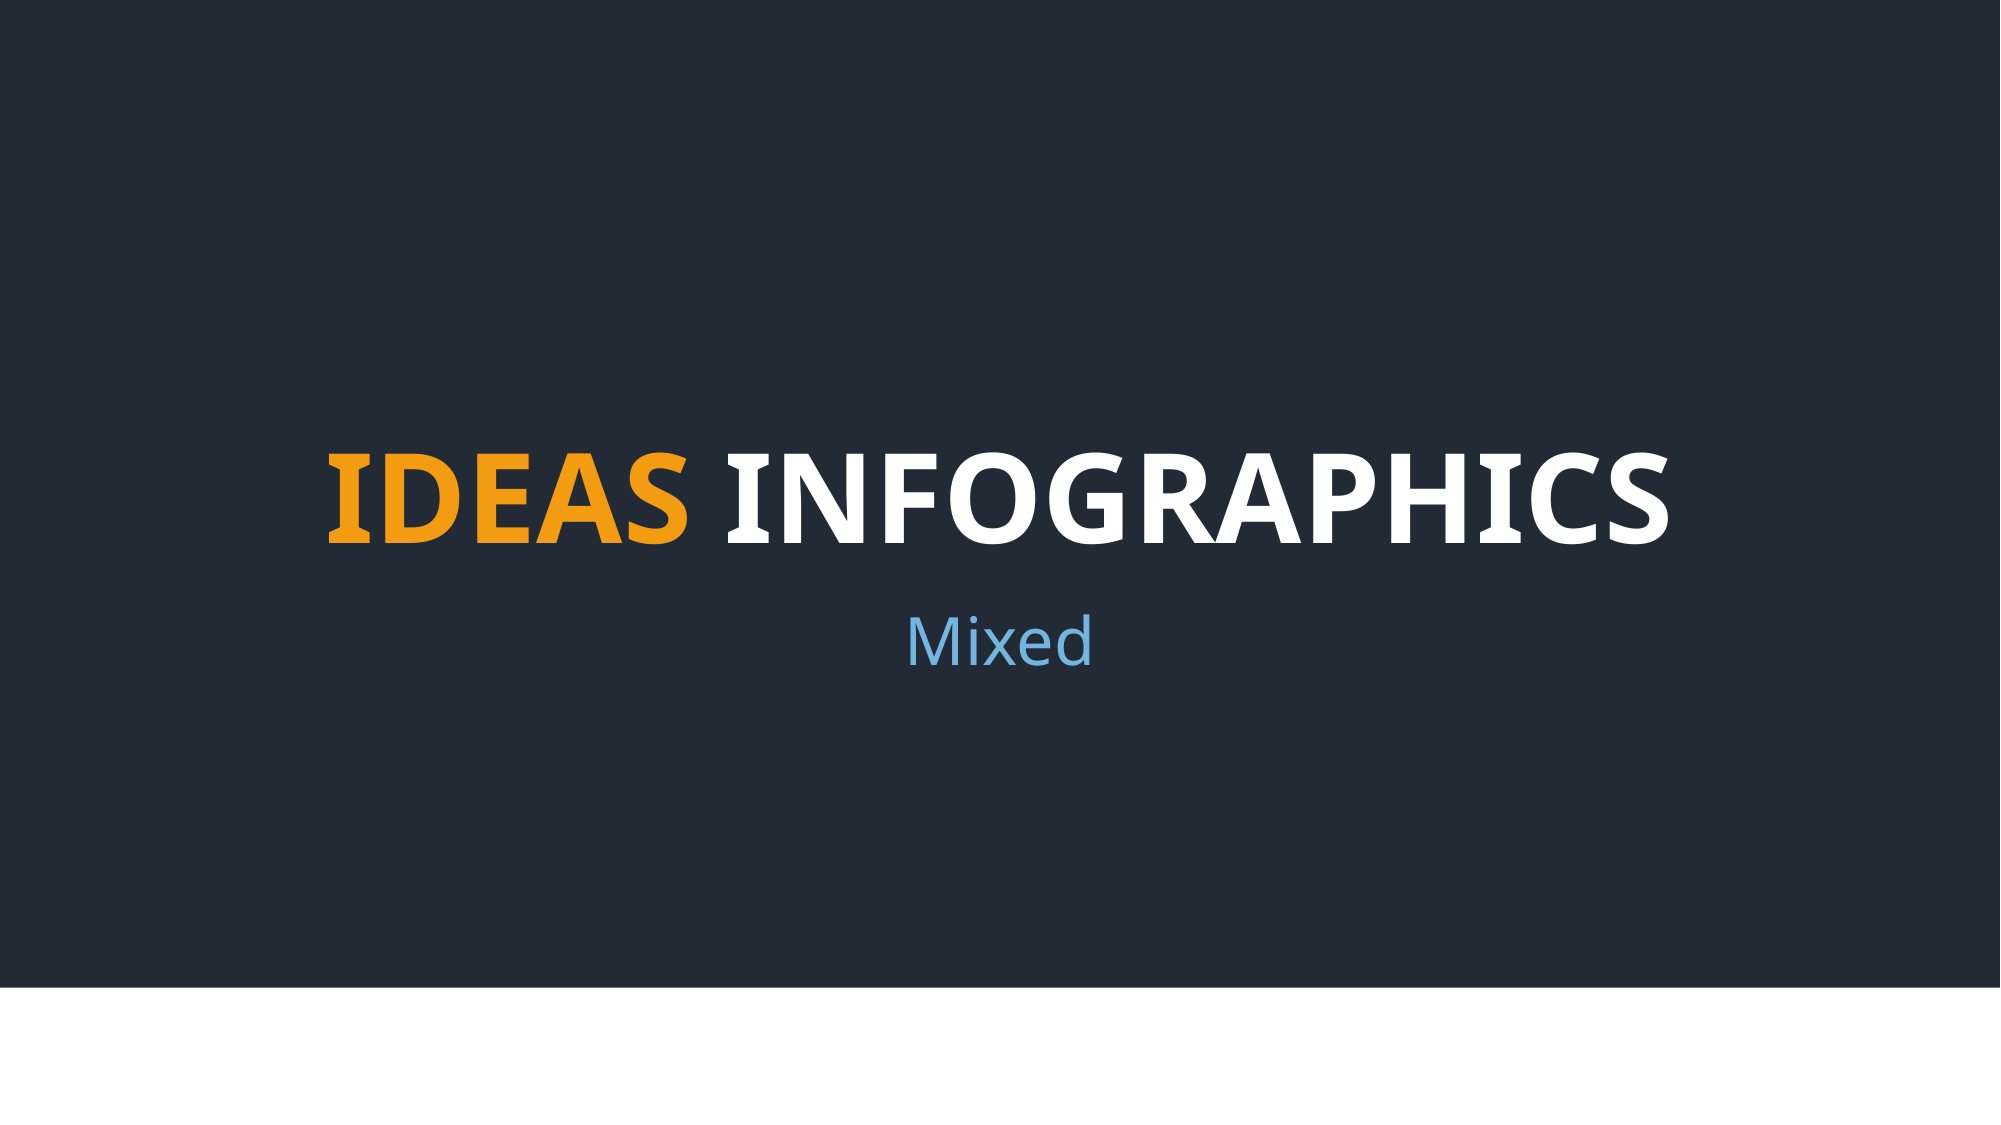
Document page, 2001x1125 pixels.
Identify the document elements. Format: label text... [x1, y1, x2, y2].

subtitle Mixed [249, 590, 1750, 863]
title Ideas Infographics [249, 409, 1750, 576]
